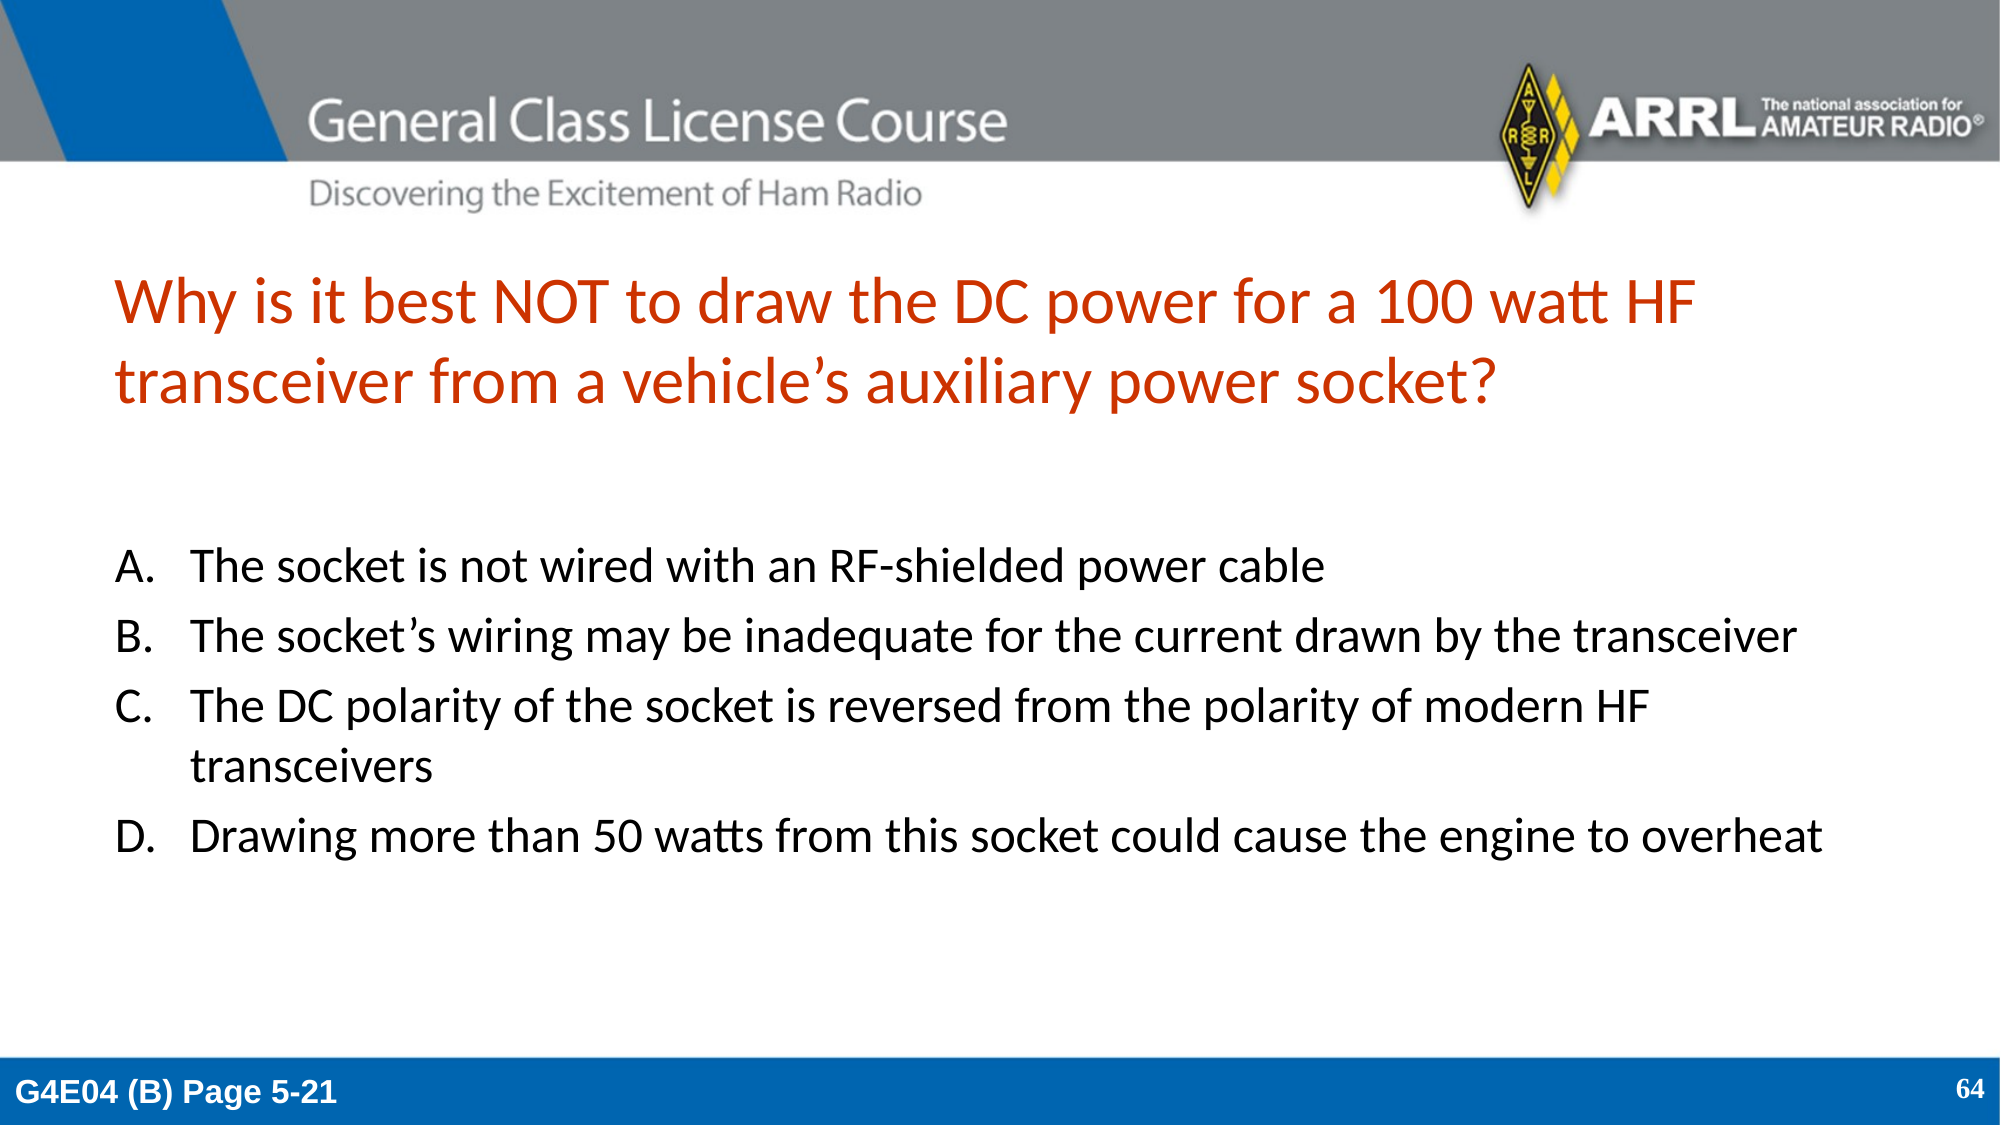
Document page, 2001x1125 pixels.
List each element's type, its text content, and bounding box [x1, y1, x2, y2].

list The socket is not wired with an RF-shielded power cable The socket’s wiring may be inadequate for the current drawn by the transceiver The DC polarity of the socket is reversed from the polarity of modern HF transceivers Drawing more than 50 watts from this socket could cause the engine to overheat [99, 525, 1900, 1005]
text_box 64 [1875, 1062, 2000, 1113]
text_box G4E04 (B) Page 5-21 [0, 1062, 1313, 1118]
title Why is it best NOT to draw the DC power for a 100 watt HF transceiver from a vehicle’s auxiliary power socket? [99, 249, 1900, 468]
picture [0, 0, 2001, 1125]
